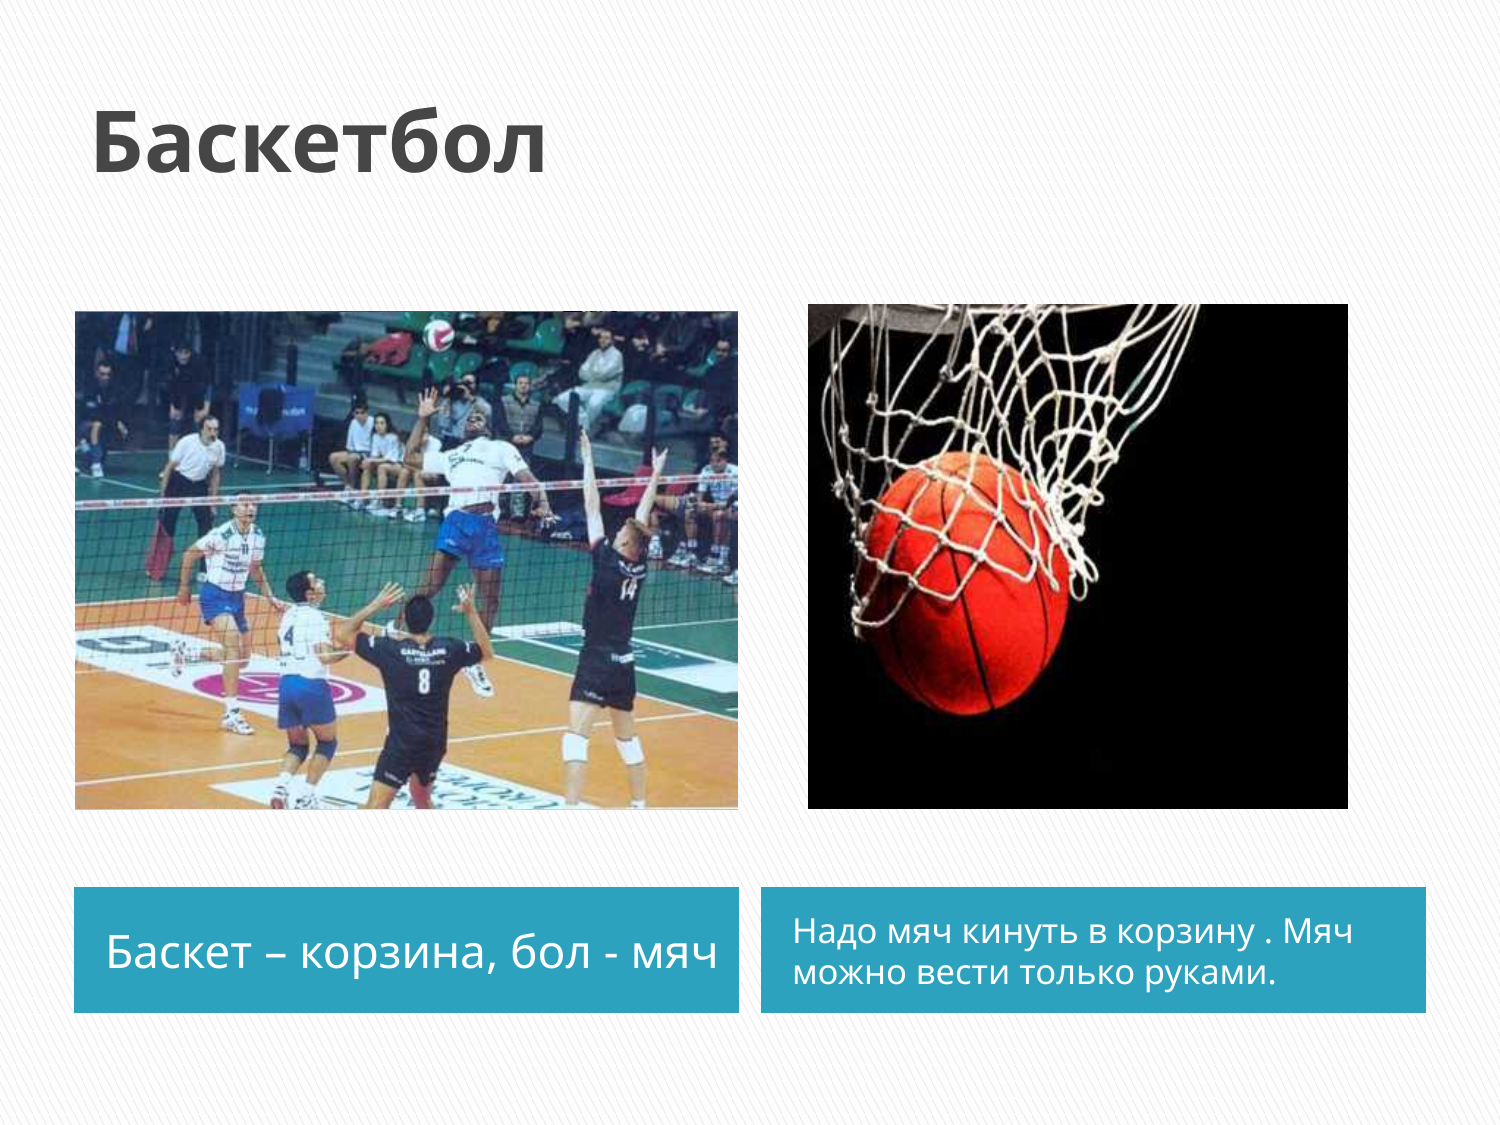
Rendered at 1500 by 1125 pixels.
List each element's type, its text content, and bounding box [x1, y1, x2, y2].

title Баскетбол [75, 44, 1425, 233]
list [808, 304, 1348, 809]
list Баскет – корзина, бол - мяч [74, 887, 739, 1013]
picture [74, 311, 738, 809]
list Надо мяч кинуть в корзину . Мяч можно вести только руками. [761, 887, 1426, 1013]
